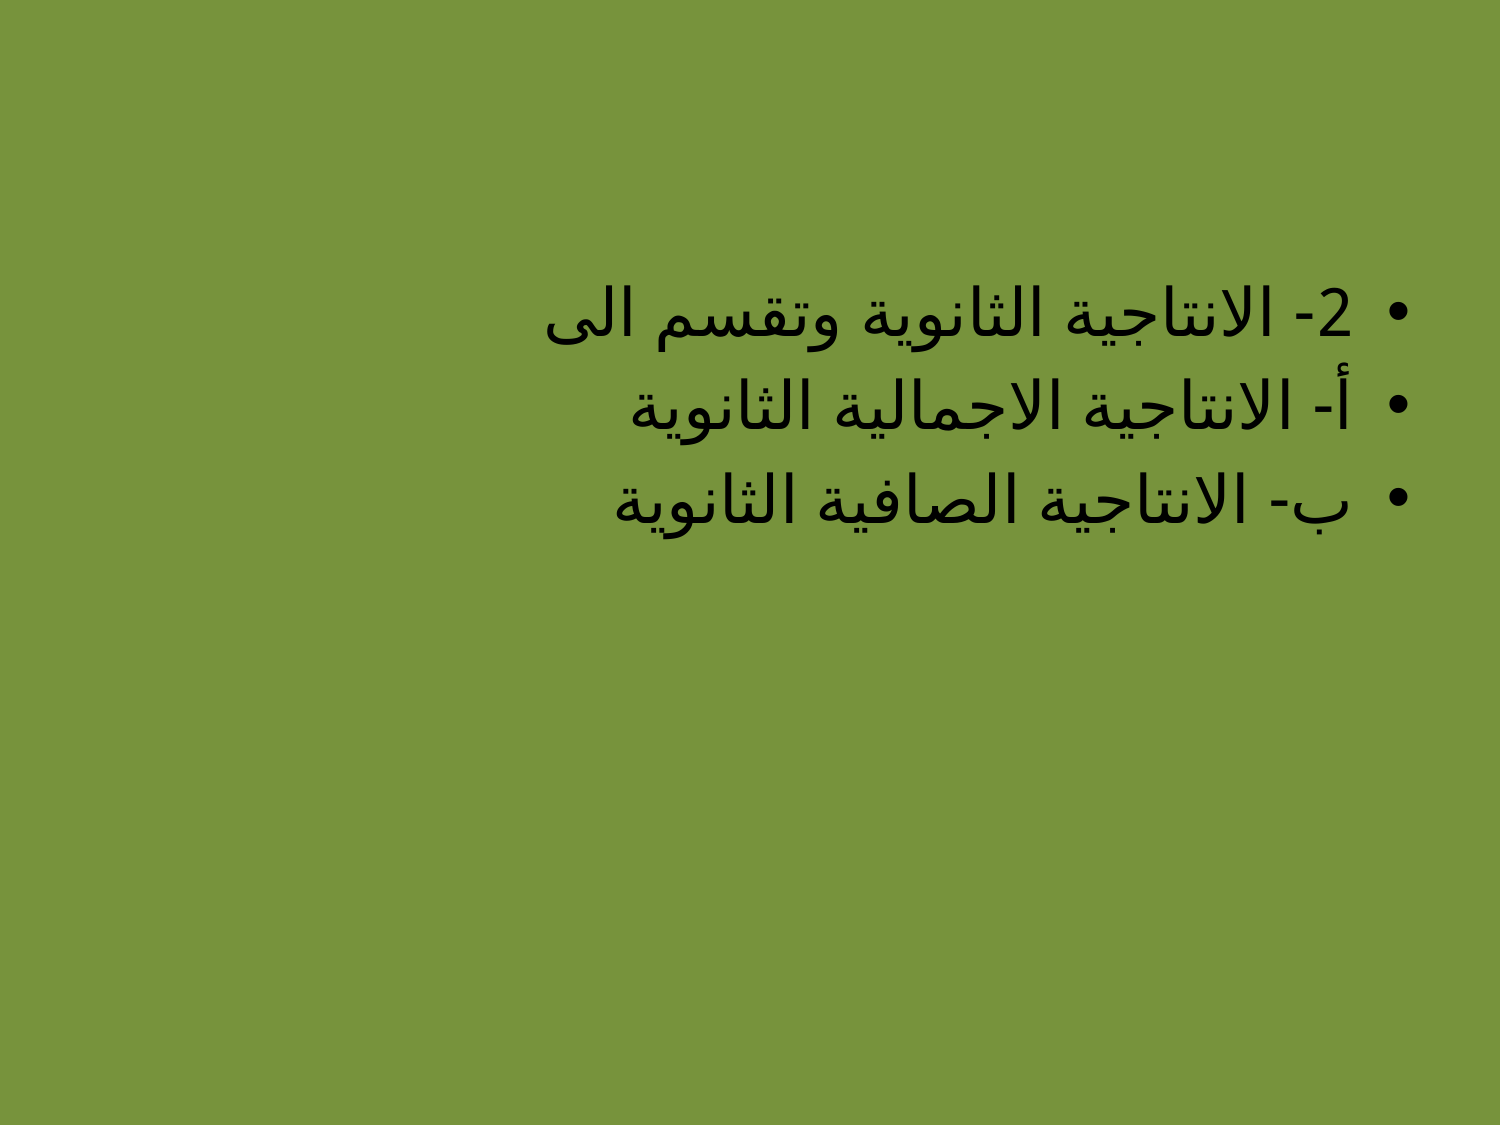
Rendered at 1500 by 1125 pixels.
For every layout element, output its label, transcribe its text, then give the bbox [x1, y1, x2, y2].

list 2- الانتاجية الثانوية وتقسم الى أ- الانتاجية الاجمالية الثانوية ب- الانتاجية الصافية الثانوية [75, 262, 1425, 1005]
